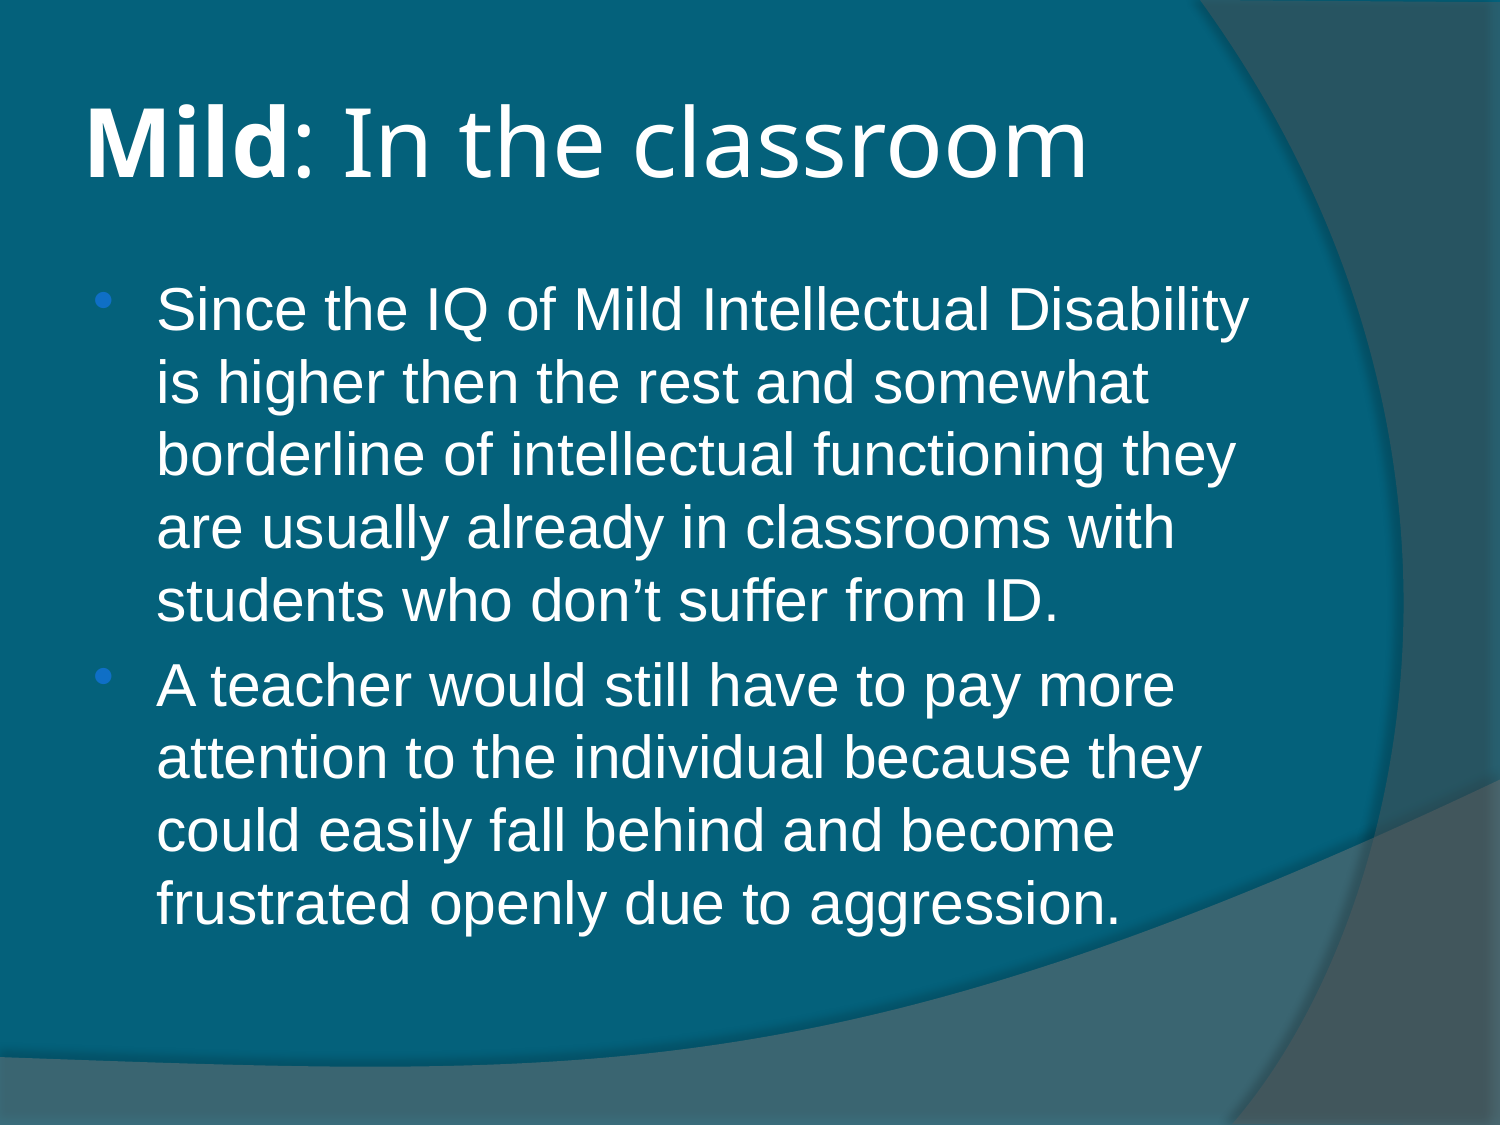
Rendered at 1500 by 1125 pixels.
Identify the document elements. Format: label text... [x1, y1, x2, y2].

list Since the IQ of Mild Intellectual Disability is higher then the rest and somewhat borderline of intellectual functioning they are usually already in classrooms with students who don’t suffer from ID. A teacher would still have to pay more attention to the individual because they could easily fall behind and become frustrated openly due to aggression. [75, 262, 1300, 1005]
title Mild: In the classroom [75, 45, 1300, 233]
